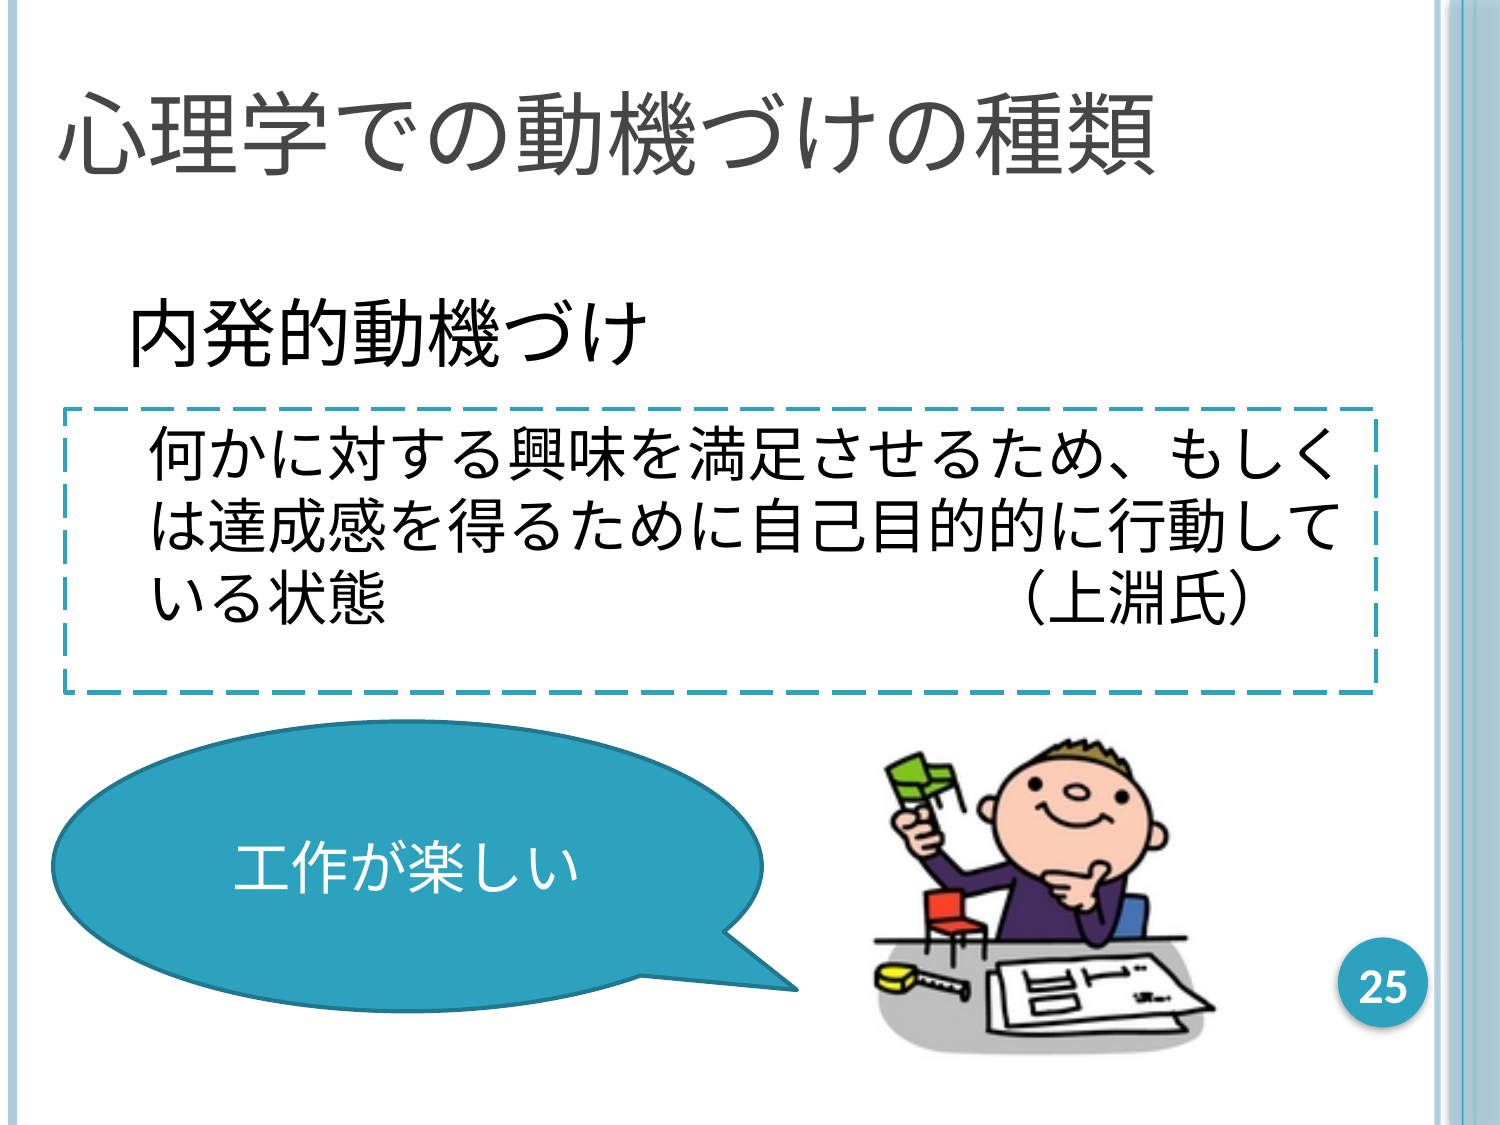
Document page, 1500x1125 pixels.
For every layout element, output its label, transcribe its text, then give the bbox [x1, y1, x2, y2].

title 心理学での動機づけの種類 [41, 54, 1211, 194]
list 何かに対する興味を満足させるため、もしくは達成感を得るために自己目的的に行動している状態 （上淵氏） [63, 407, 1378, 695]
text_box 内発的動機づけ [111, 278, 666, 384]
picture [867, 720, 1223, 1077]
text_box 工作が楽しい [50, 719, 799, 1014]
slide_number 25 [1333, 940, 1434, 1027]
